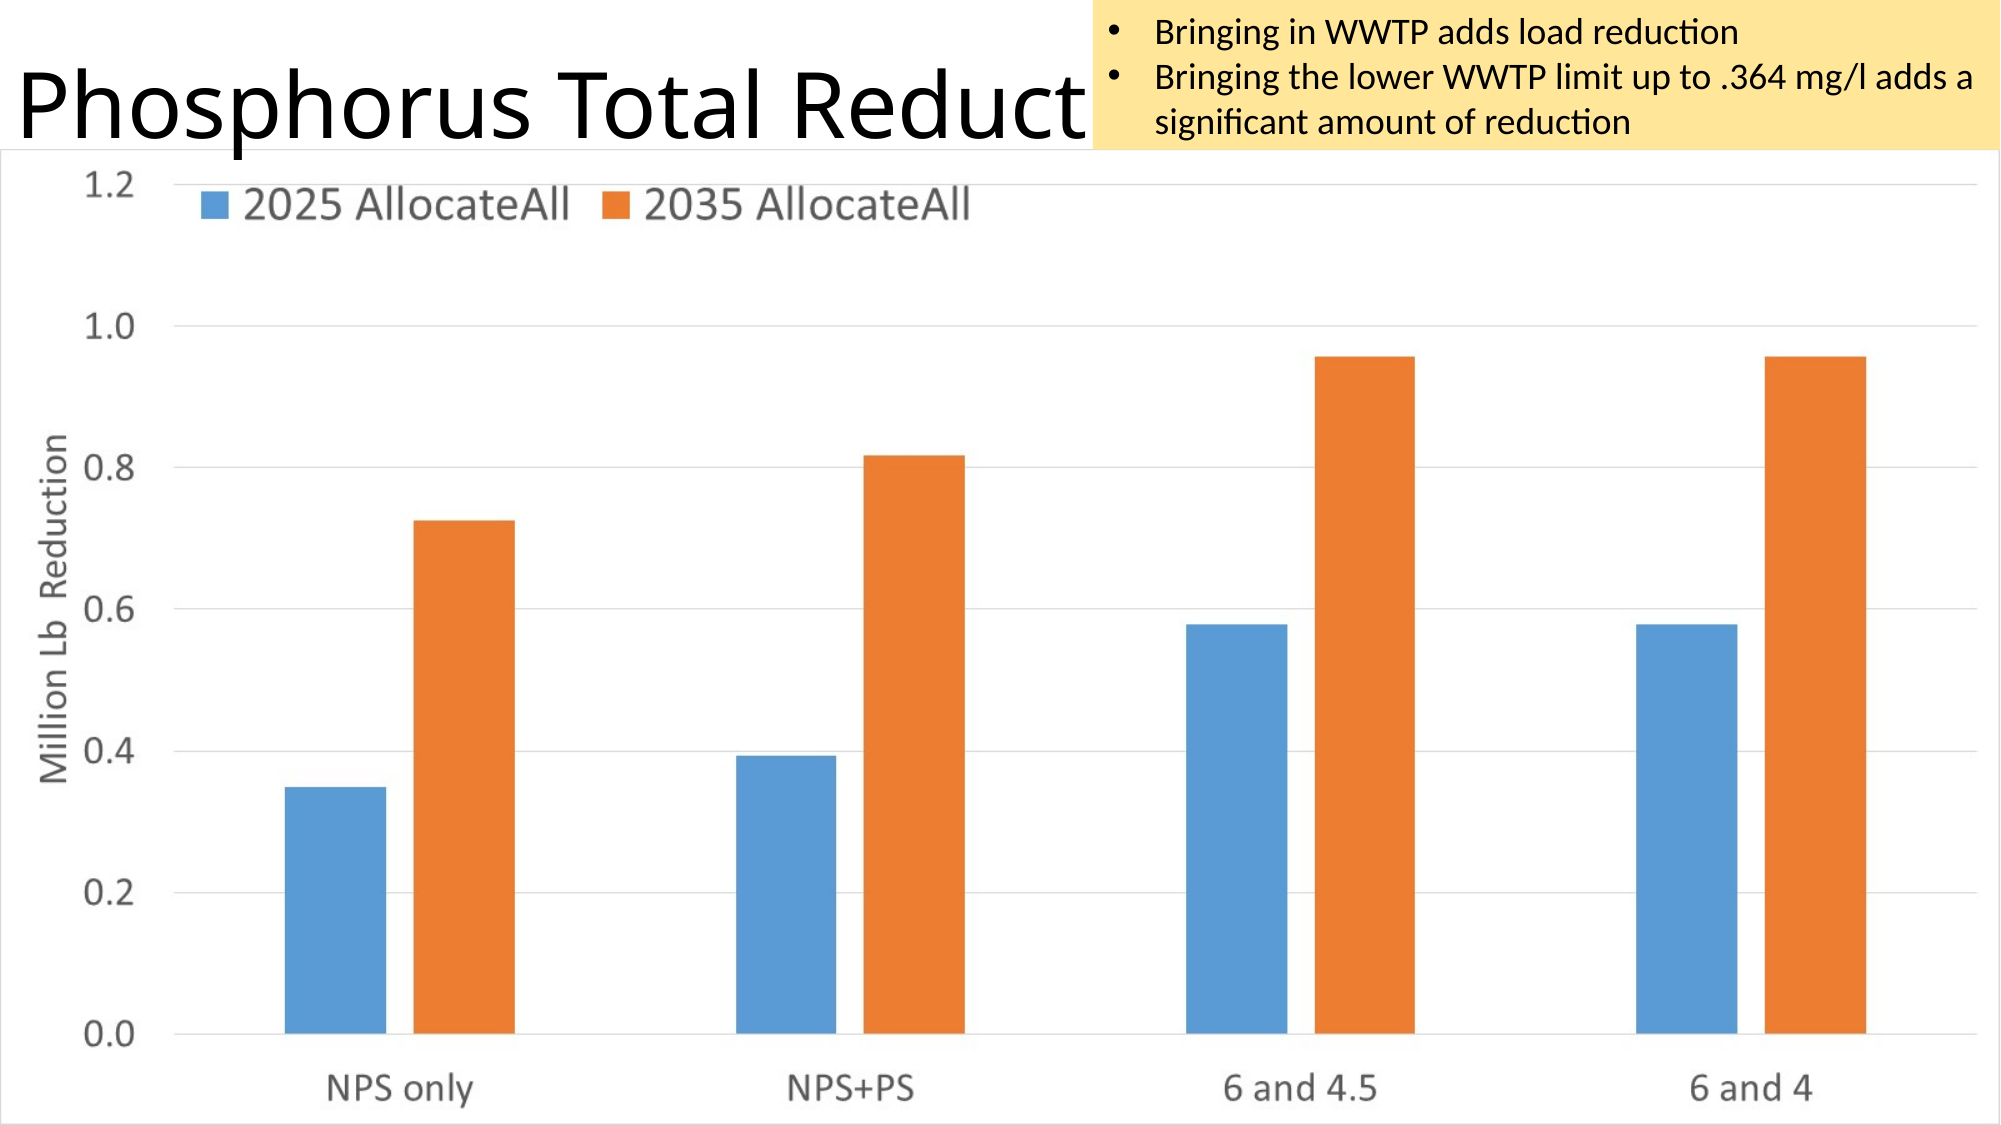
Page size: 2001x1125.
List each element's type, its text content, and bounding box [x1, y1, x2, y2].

text_box Bringing in WWTP adds load reduction Bringing the lower WWTP limit up to .364 mg/l adds a significant amount of reduction [1092, 0, 2000, 149]
title Phosphorus Total Reductions [0, 0, 1092, 149]
picture [0, 149, 2000, 1125]
